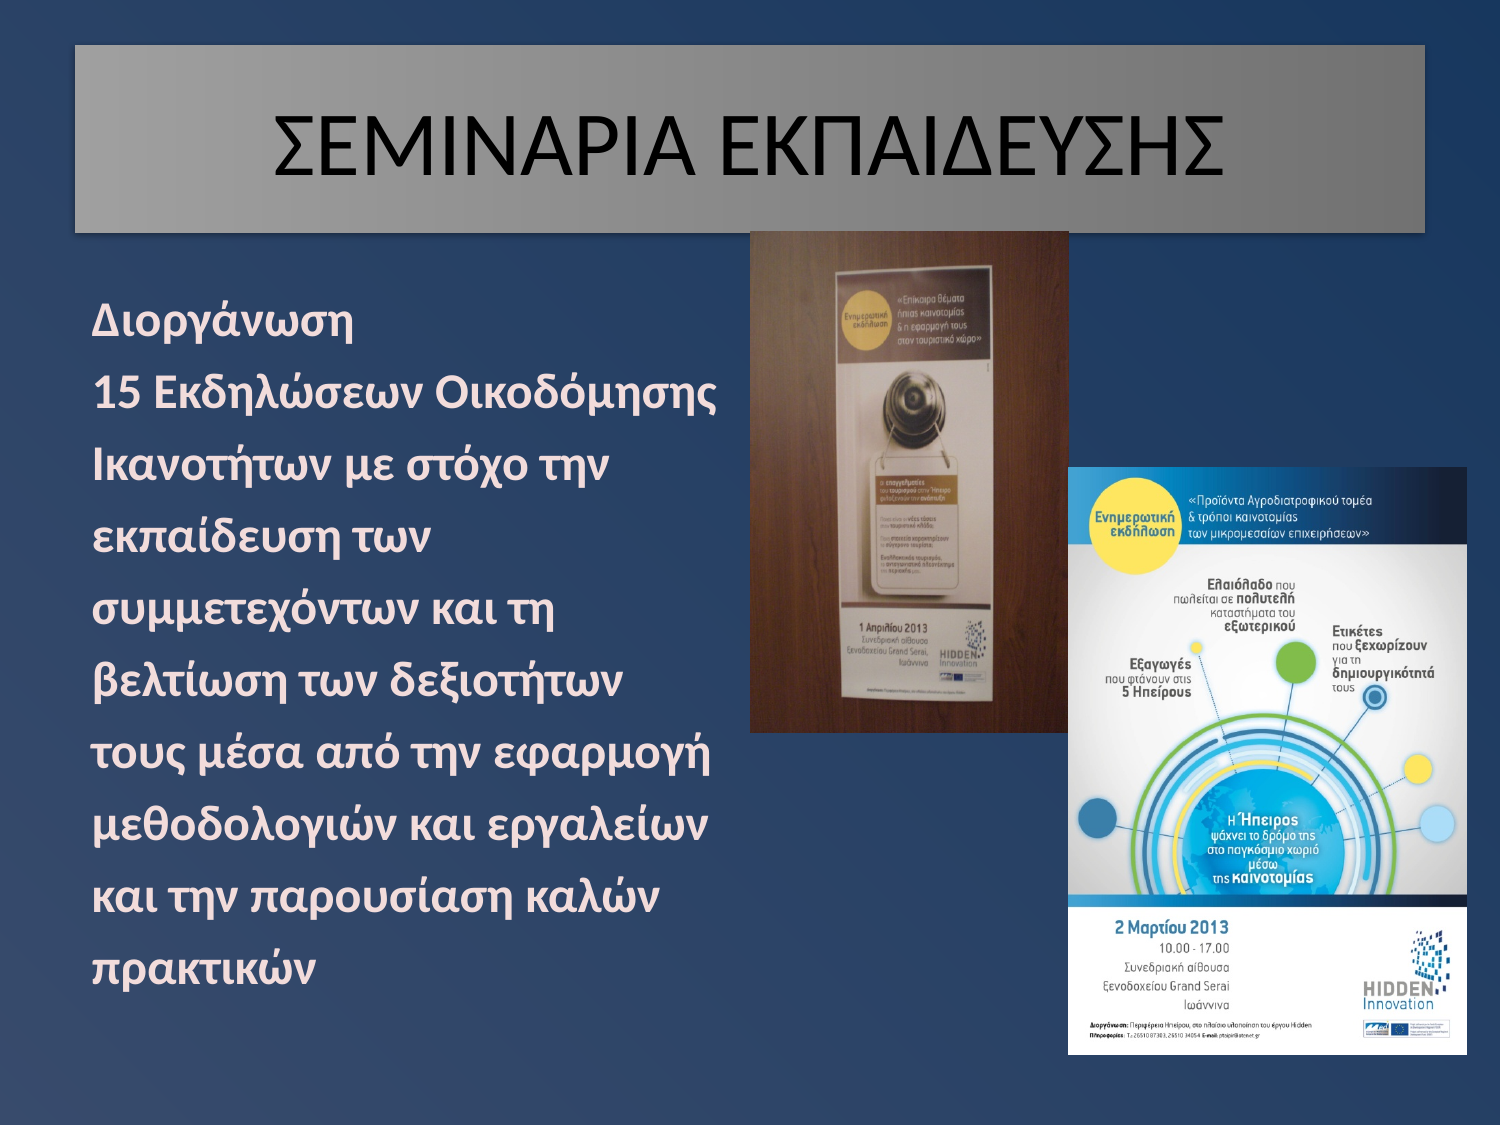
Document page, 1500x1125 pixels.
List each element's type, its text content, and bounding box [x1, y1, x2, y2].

picture [1189, 512, 1194, 521]
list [749, 231, 1070, 733]
list Διοργάνωση 15 Εκδηλώσεων Οικοδόμησης Ικανοτήτων με στόχο την εκπαίδευση των συμμετεχόντων και τη βελτίωση των δεξιοτήτων τους μέσα από την εφαρμογή μεθοδολογιών και εργαλείων και την παρουσίαση καλών πρακτικών [76, 267, 740, 1010]
picture [1068, 467, 1468, 1055]
picture [1199, 512, 1217, 523]
picture [1189, 531, 1206, 538]
title ΣΕΜΙΝΑΡΙΑ ΕΚΠΑΙΔΕΥΣΗΣ [74, 44, 1426, 233]
